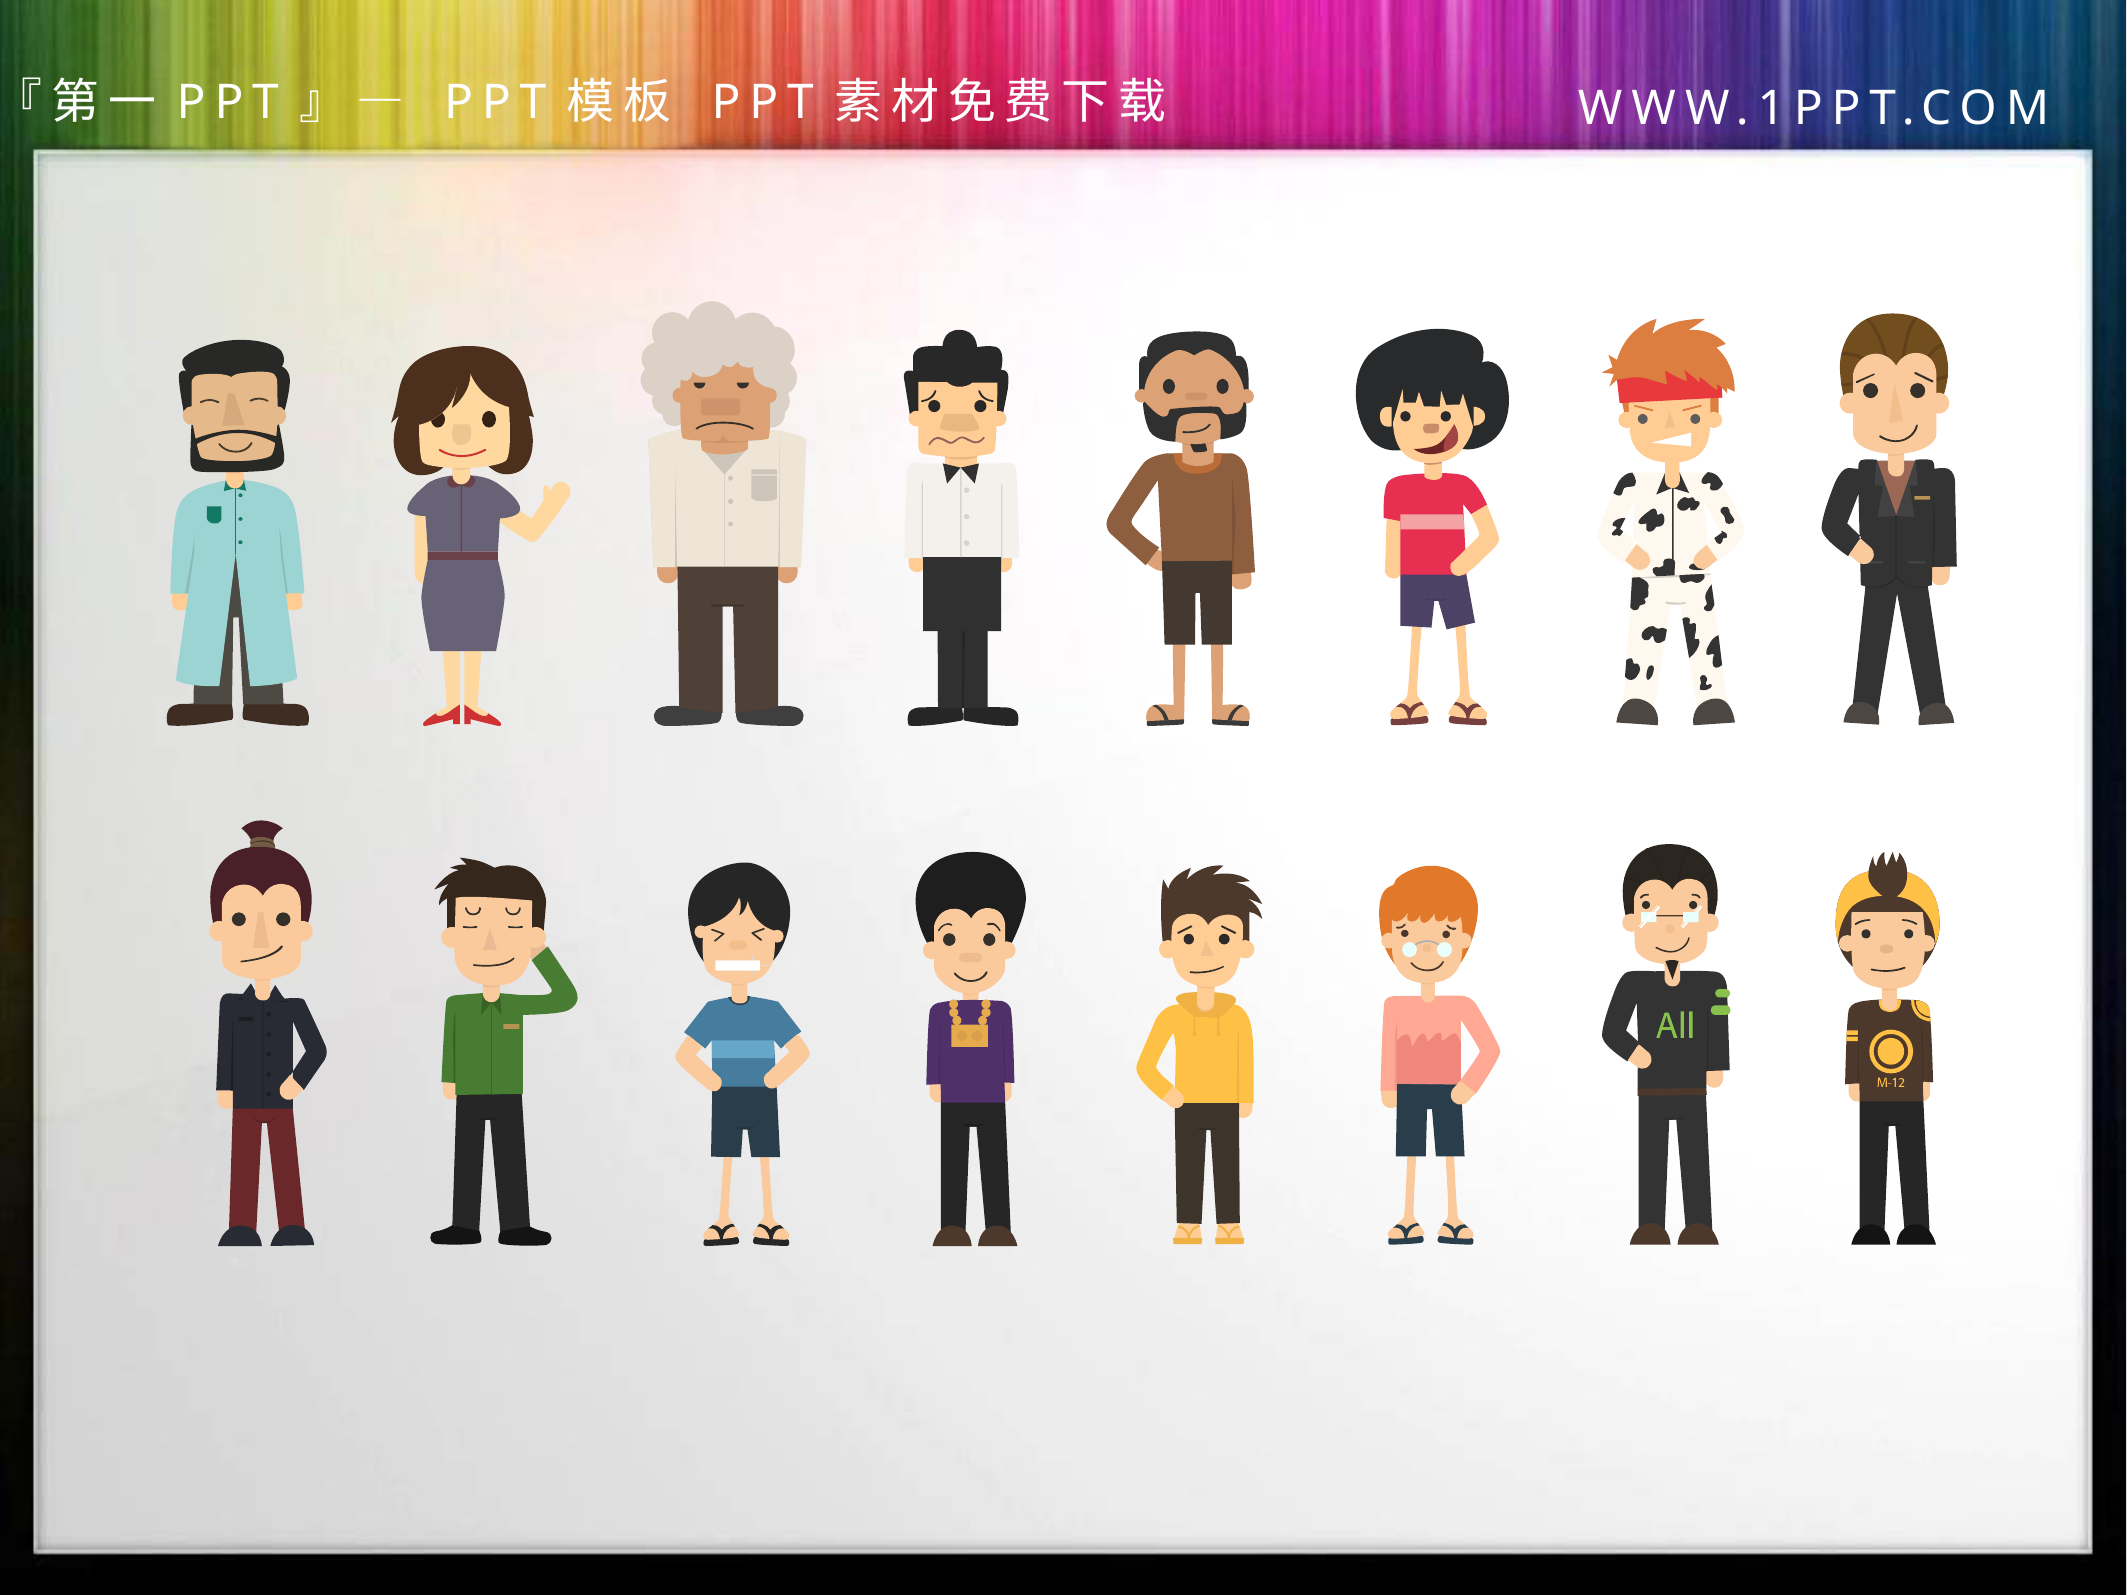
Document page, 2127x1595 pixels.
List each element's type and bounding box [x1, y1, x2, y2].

text_box [1135, 863, 1263, 1245]
text_box [1595, 316, 1746, 726]
picture [0, 0, 2127, 1595]
text_box [208, 819, 329, 1247]
text_box [640, 301, 807, 727]
text_box [1819, 313, 1957, 726]
text_box [1376, 861, 1501, 1245]
text_box [902, 329, 1020, 729]
text_box [1100, 330, 1256, 727]
text_box [165, 337, 311, 729]
text_box [427, 857, 583, 1247]
text_box [674, 861, 811, 1247]
text_box [1600, 843, 1731, 1245]
text_box [914, 850, 1028, 1247]
text_box [1834, 851, 1944, 1245]
text_box [390, 339, 574, 727]
text_box [1345, 321, 1512, 726]
